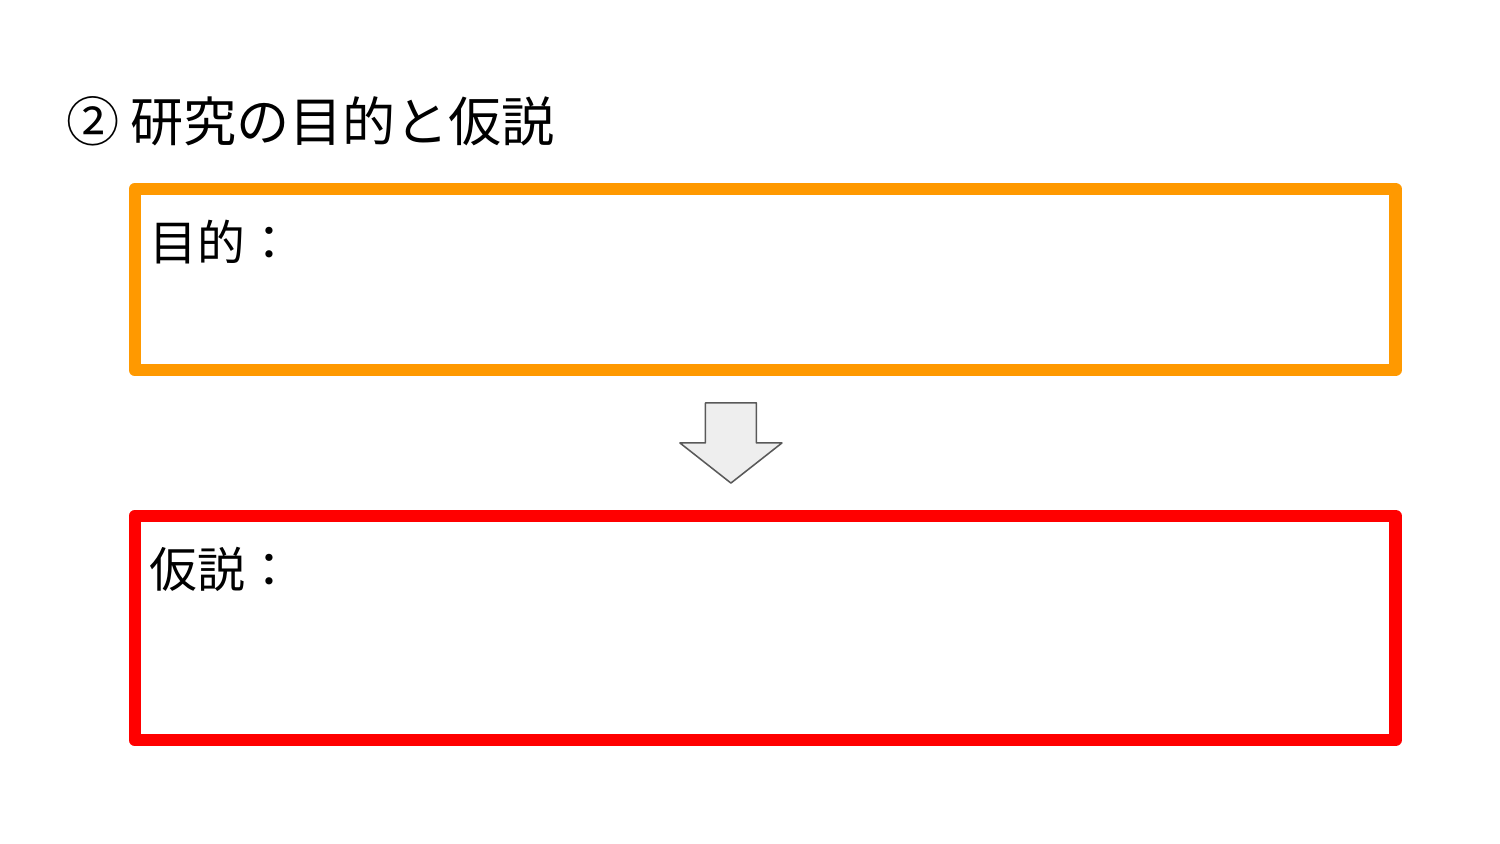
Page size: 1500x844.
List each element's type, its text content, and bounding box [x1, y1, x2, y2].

title ②研究の目的と仮説 [51, 72, 1449, 167]
text_box [679, 402, 782, 484]
list 仮説： [134, 515, 1396, 741]
list 目的： [134, 189, 1396, 370]
